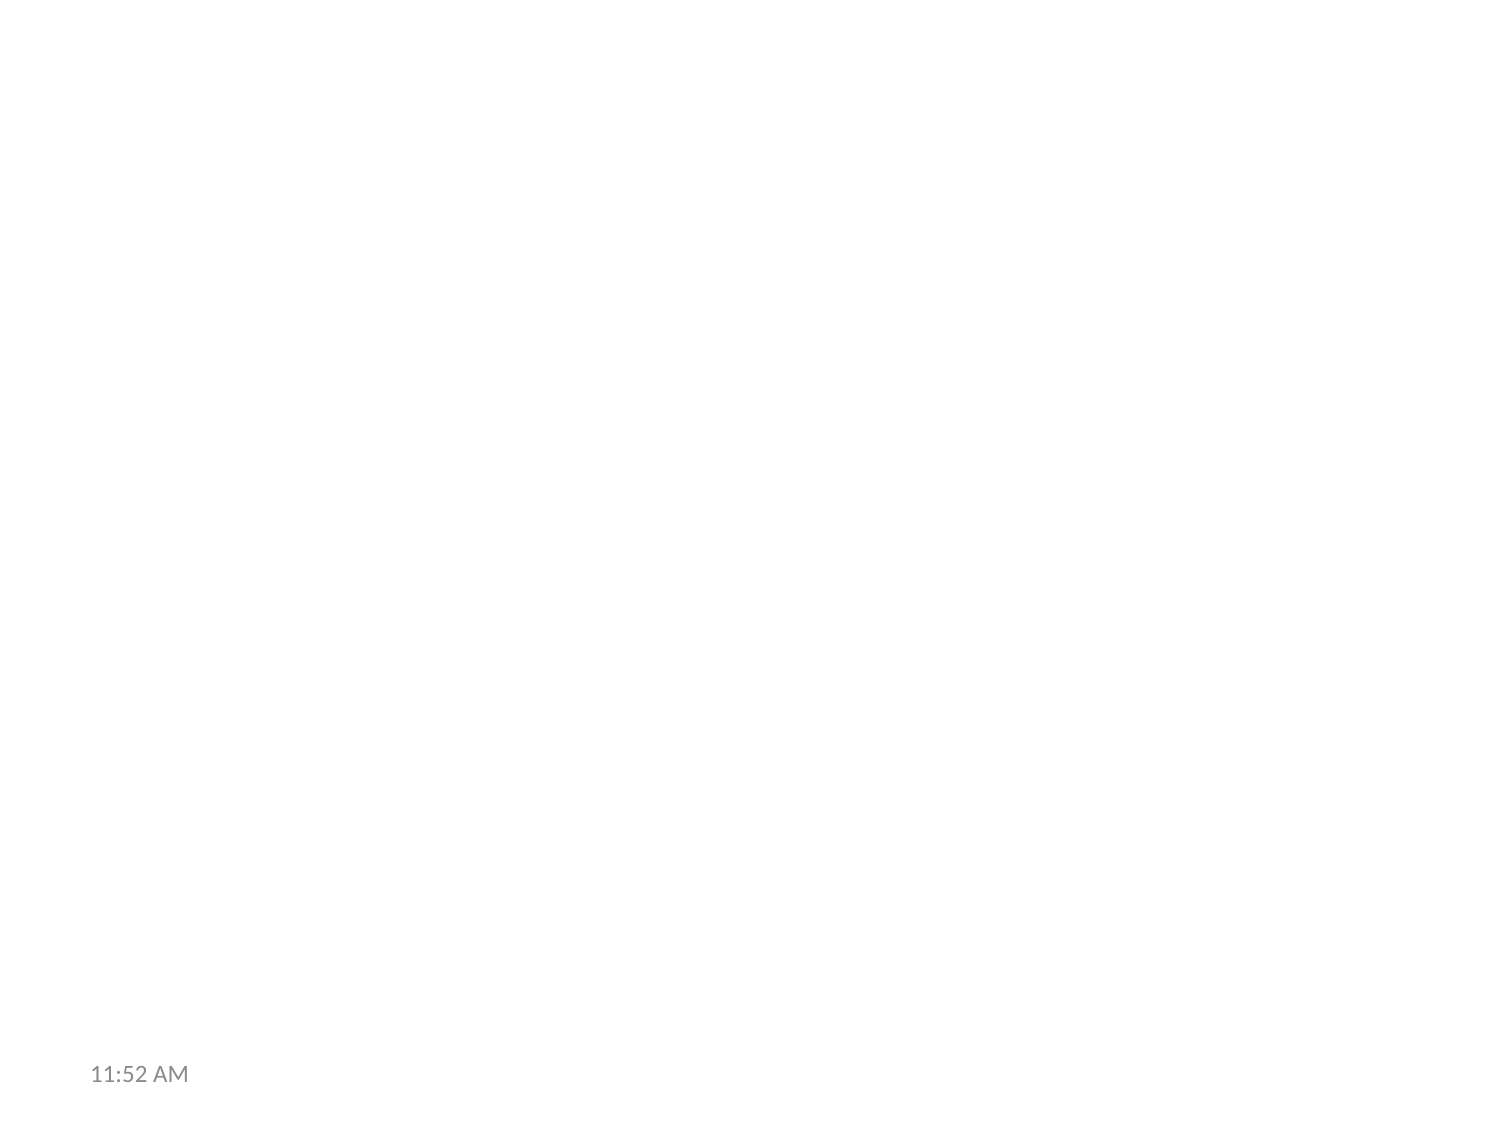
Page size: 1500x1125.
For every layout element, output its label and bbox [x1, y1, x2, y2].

slide_number [75, 1042, 425, 1103]
